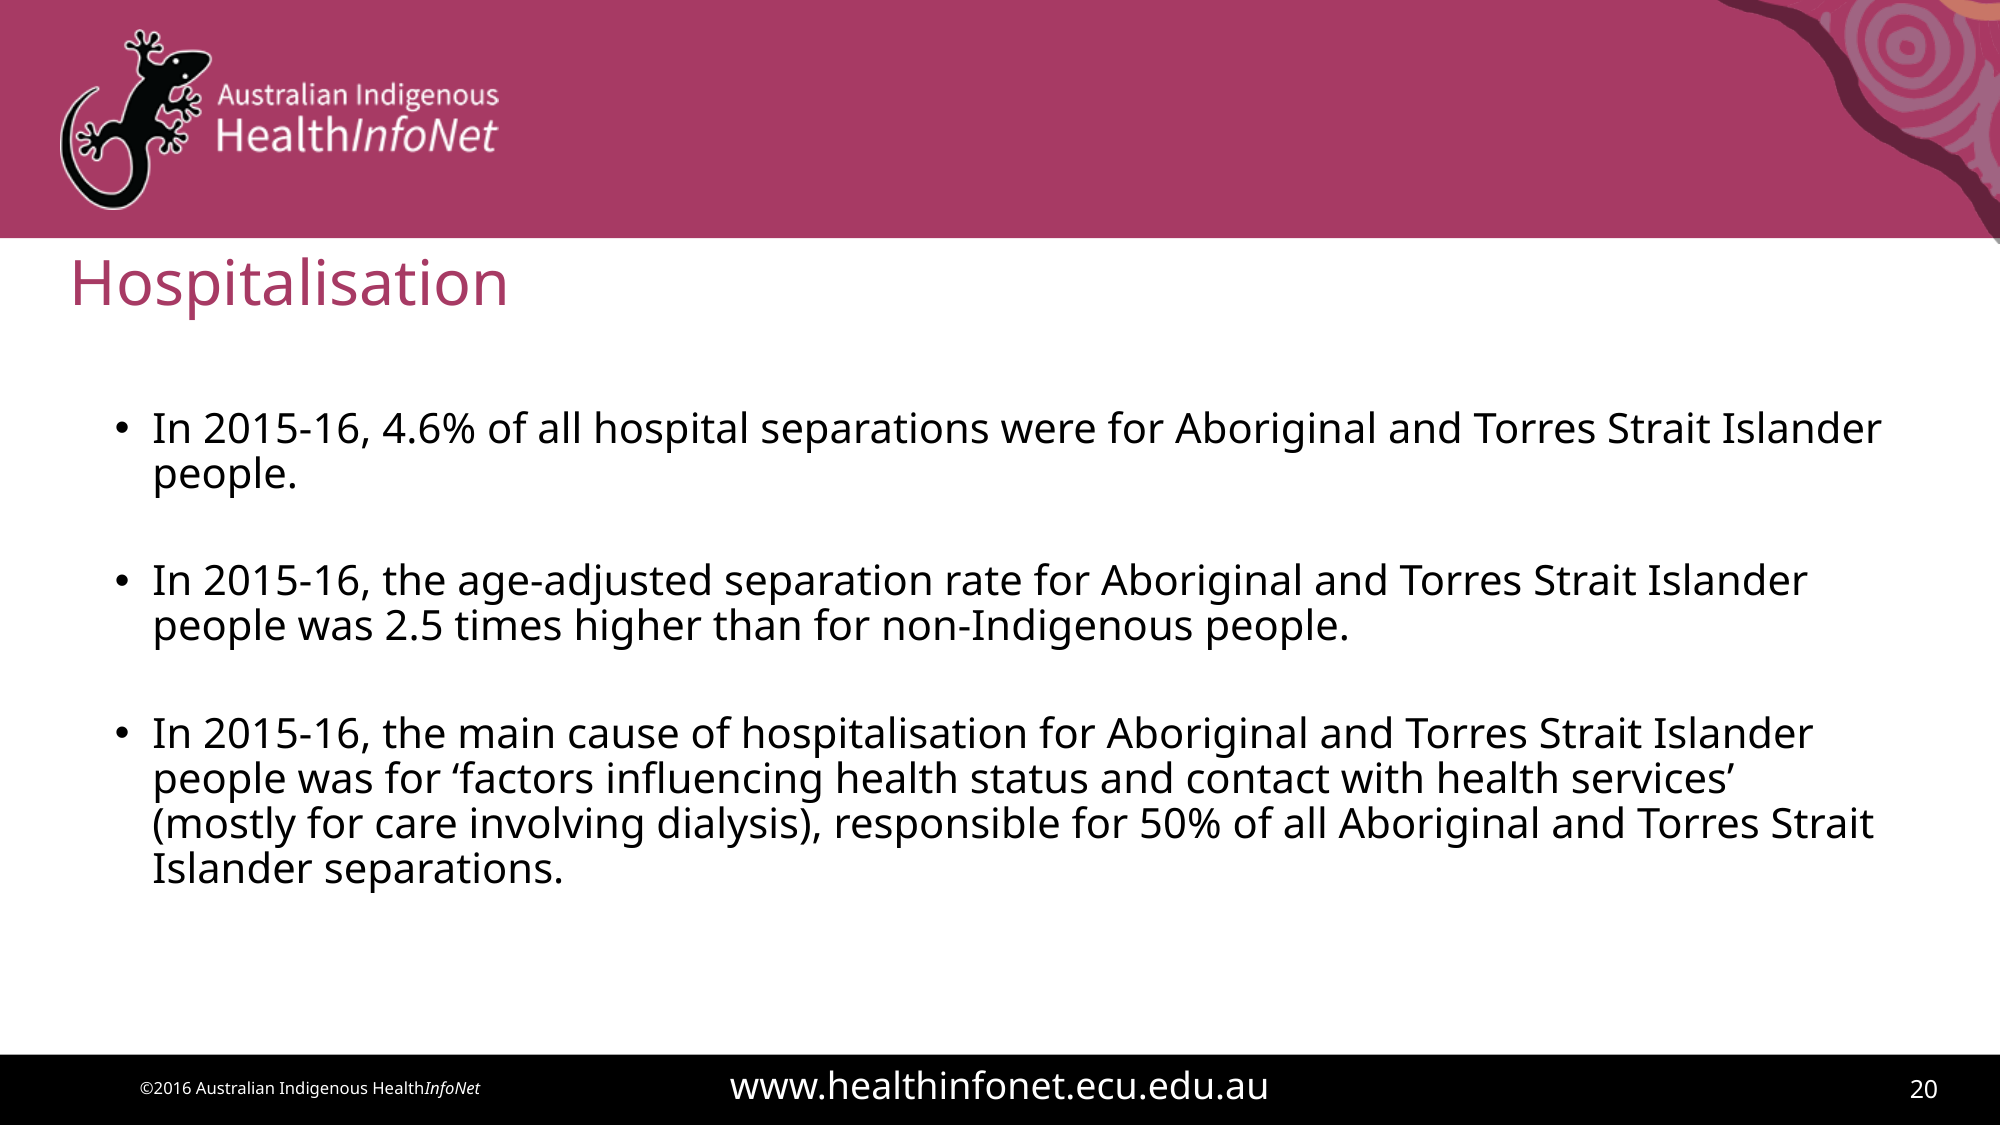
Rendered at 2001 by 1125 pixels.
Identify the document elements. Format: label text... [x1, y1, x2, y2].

title Hospitalisation [55, 243, 1945, 327]
picture [60, 29, 499, 210]
picture [1673, 0, 2000, 279]
list In 2015-16, 4.6% of all hospital separations were for Aboriginal and Torres Strait Islander people. In 2015-16, the age-adjusted separation rate for Aboriginal and Torres Strait Islander people was 2.5 times higher than for non-Indigenous people. In 2015-16, the main cause of hospitalisation for Aboriginal and Torres Strait Islander people was for ‘factors influencing health status and contact with health services’ (mostly for care involving dialysis), responsible for 50% of all Aboriginal and Torres Strait Islander separations. [99, 399, 1900, 1050]
